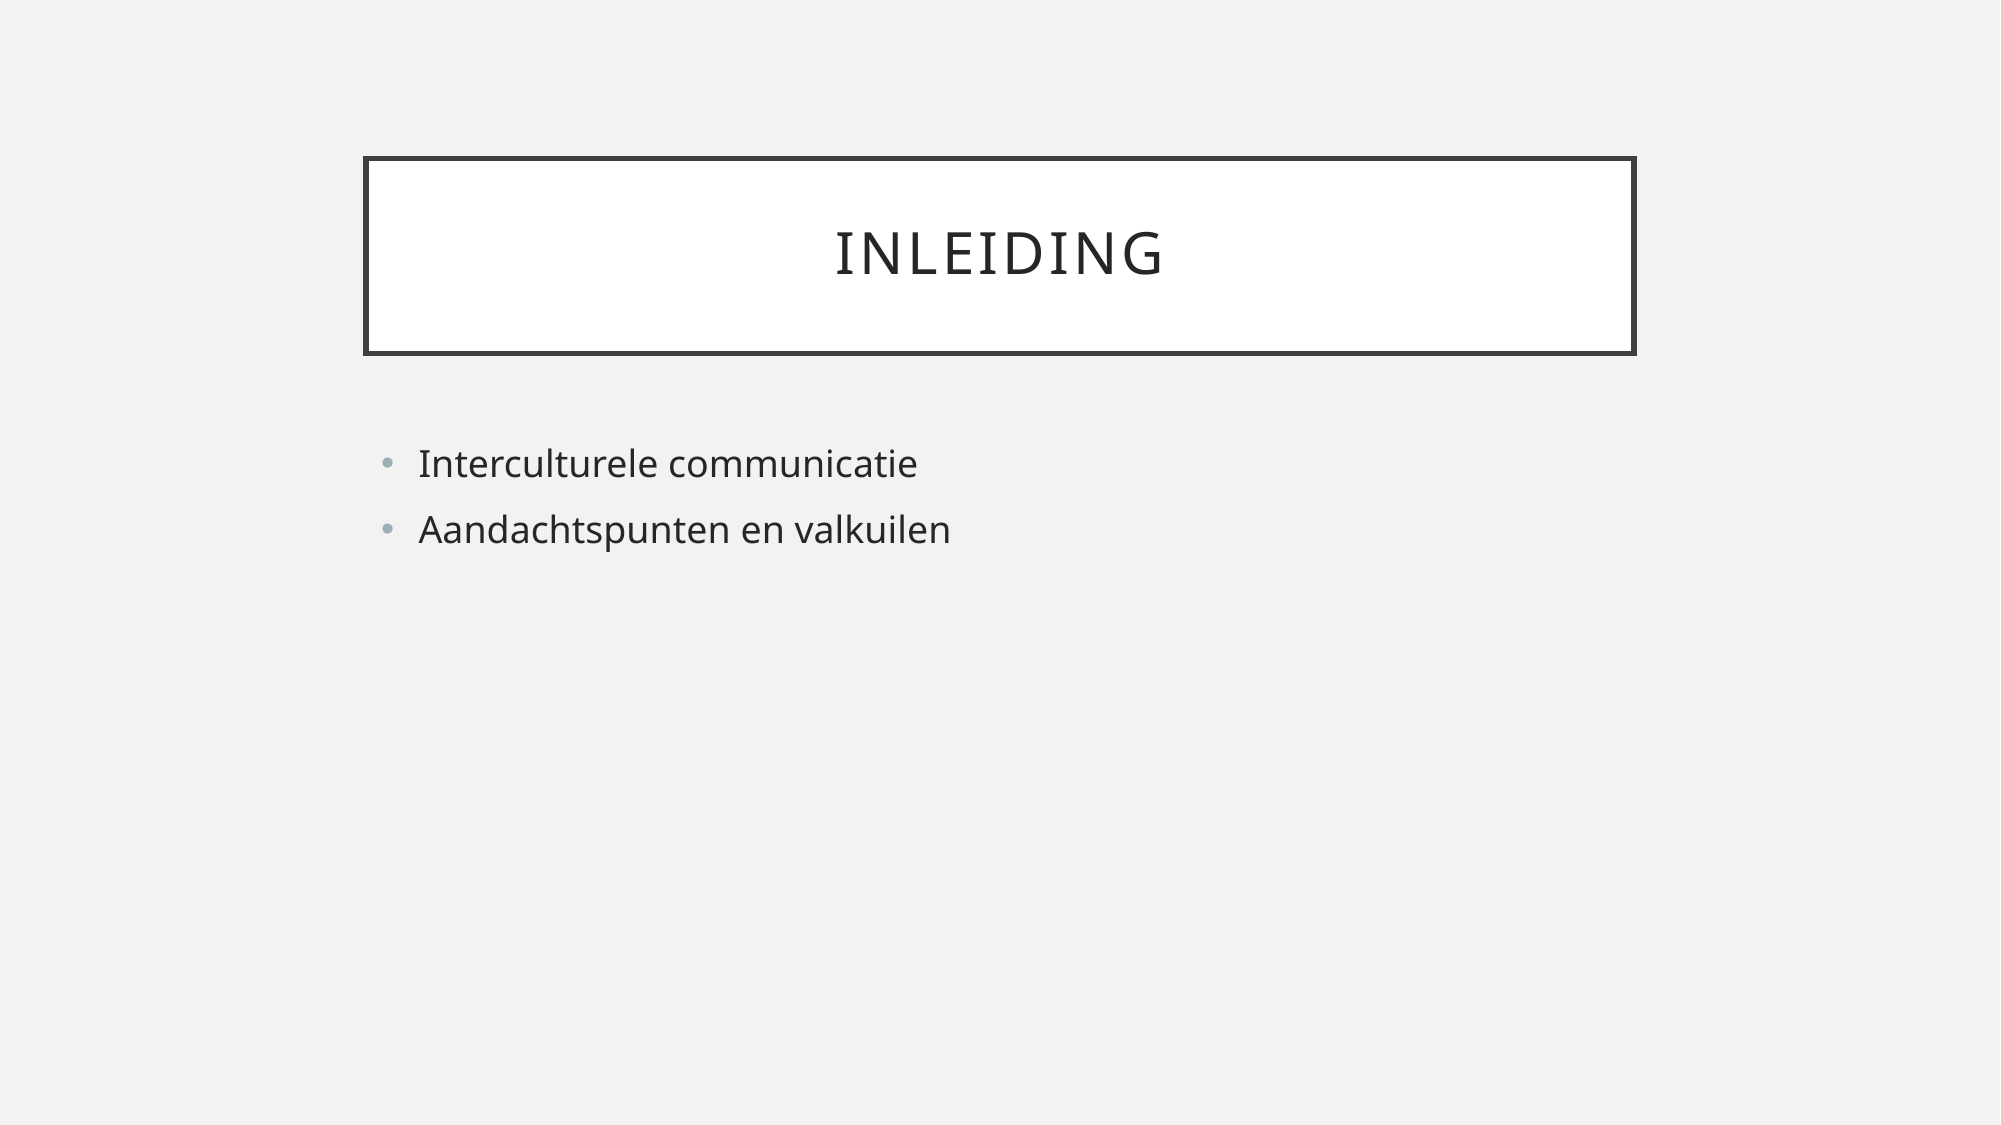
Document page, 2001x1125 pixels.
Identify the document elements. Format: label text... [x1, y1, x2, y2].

title Inleiding [363, 156, 1637, 356]
list Interculturele communicatie Aandachtspunten en valkuilen [366, 432, 1634, 942]
